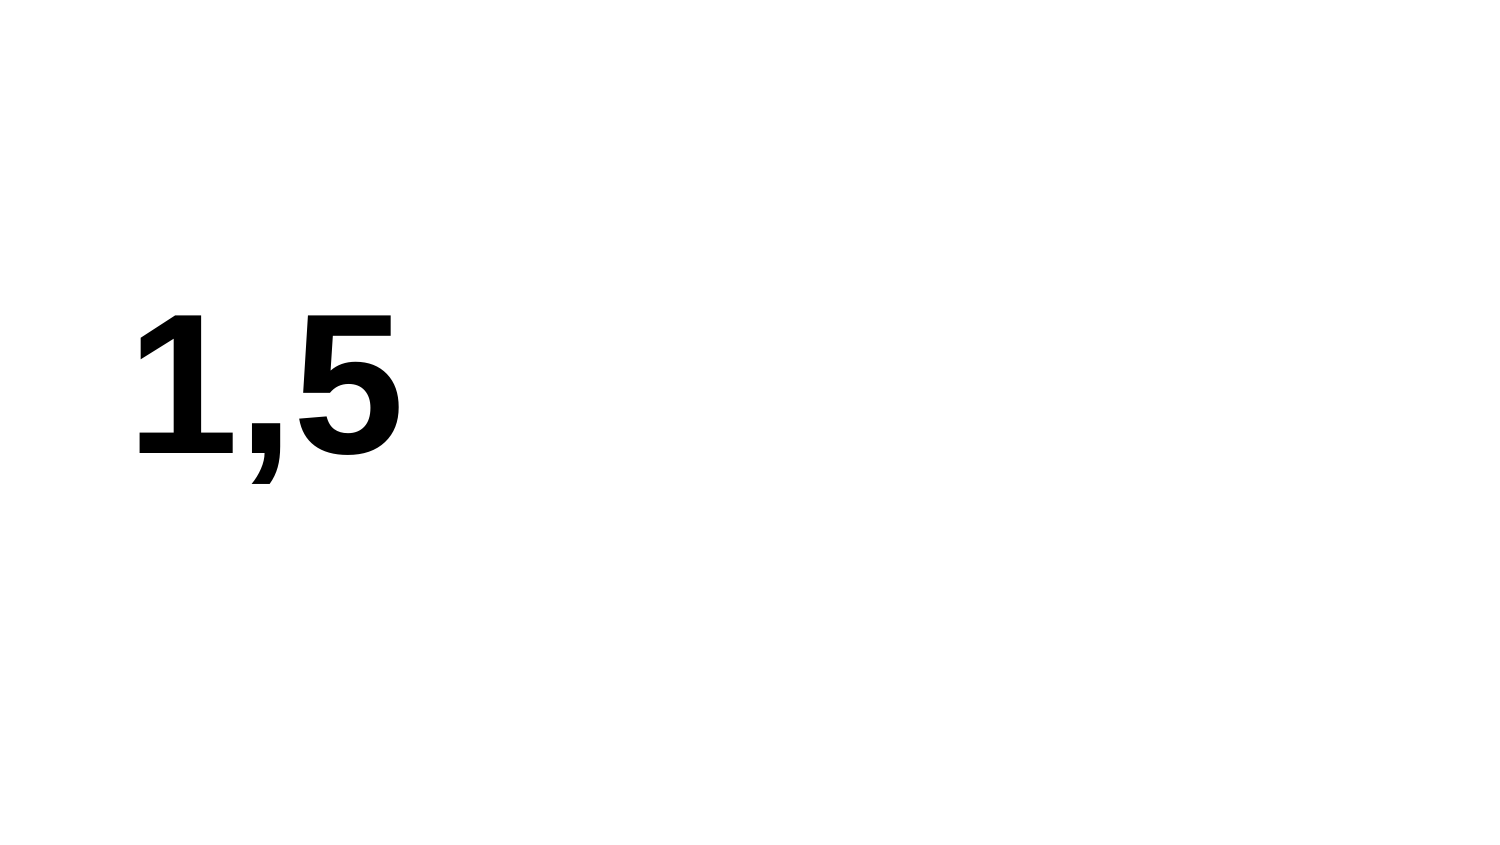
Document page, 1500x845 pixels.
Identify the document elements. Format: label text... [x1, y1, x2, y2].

text_box 1,5 [112, 235, 1388, 509]
